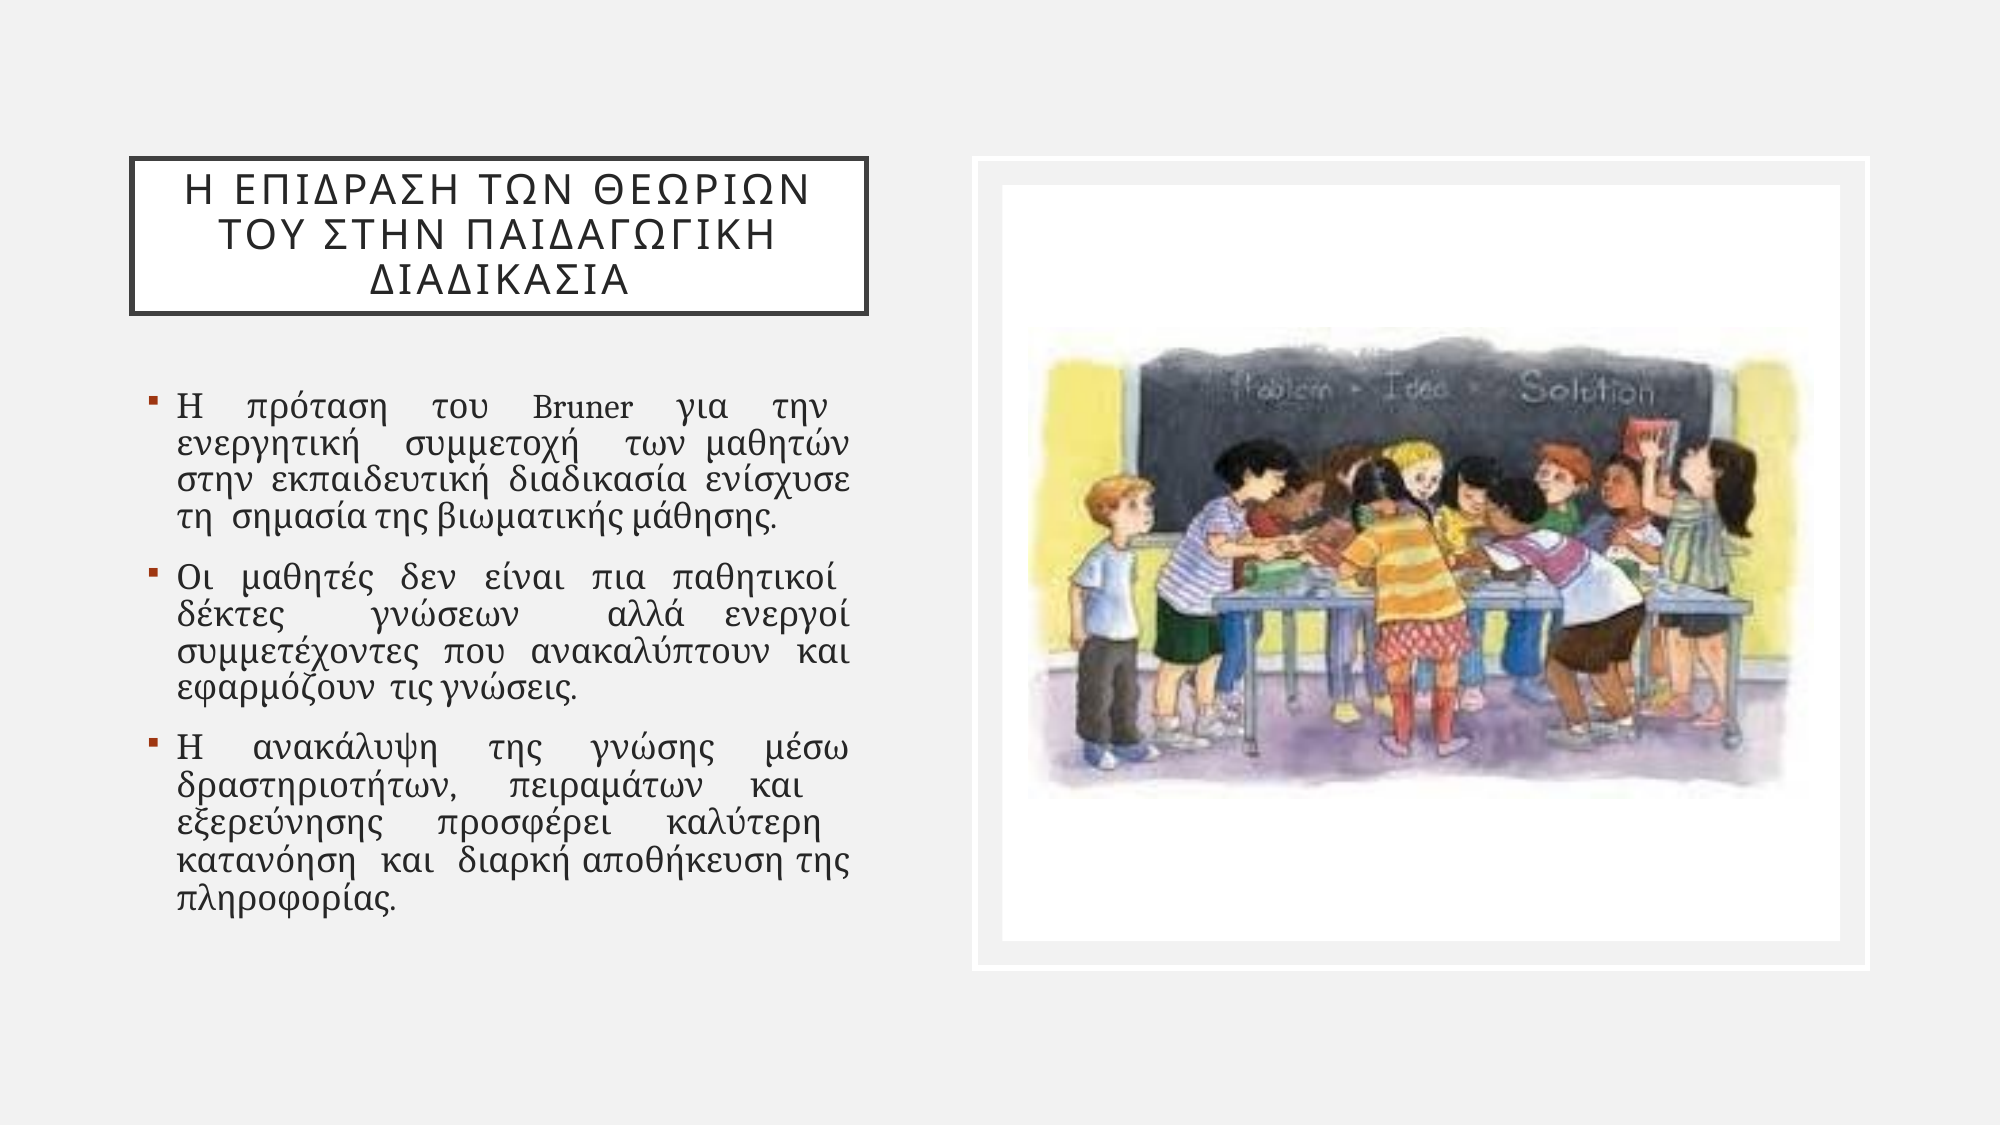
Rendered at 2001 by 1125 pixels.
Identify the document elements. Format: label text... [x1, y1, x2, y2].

text_box [1001, 184, 1841, 942]
text_box [974, 157, 1868, 969]
title Η ΕΠΙΔΡΑΣΗ ΤΩΝ ΘΕΩΡΙΩΝ ΤΟΥ ΣΤΗΝ ΠΑΙΔΑΓΩΓΙΚΗ ΔΙΑΔΙΚΑΣΙΑ [129, 156, 869, 316]
list Η πρόταση του Bruner για την ενεργητική συμμετοχή των μαθητών στην εκπαιδευτική διαδικασία ενίσχυσε τη σημασία της βιωματικής μάθησης. Οι μαθητές δεν είναι πια παθητικοί δέκτες γνώσεων αλλά ενεργοί συμμετέχοντες που ανακαλύπτουν και εφαρμόζουν τις γνώσεις. Η ανακάλυψη της γνώσης μέσω δραστηριοτήτων, πειραμάτων και εξερεύνησης προσφέρει καλύτερη κατανόηση και διαρκή αποθήκευση της πληροφορίας. [131, 381, 867, 969]
picture [1028, 327, 1814, 799]
